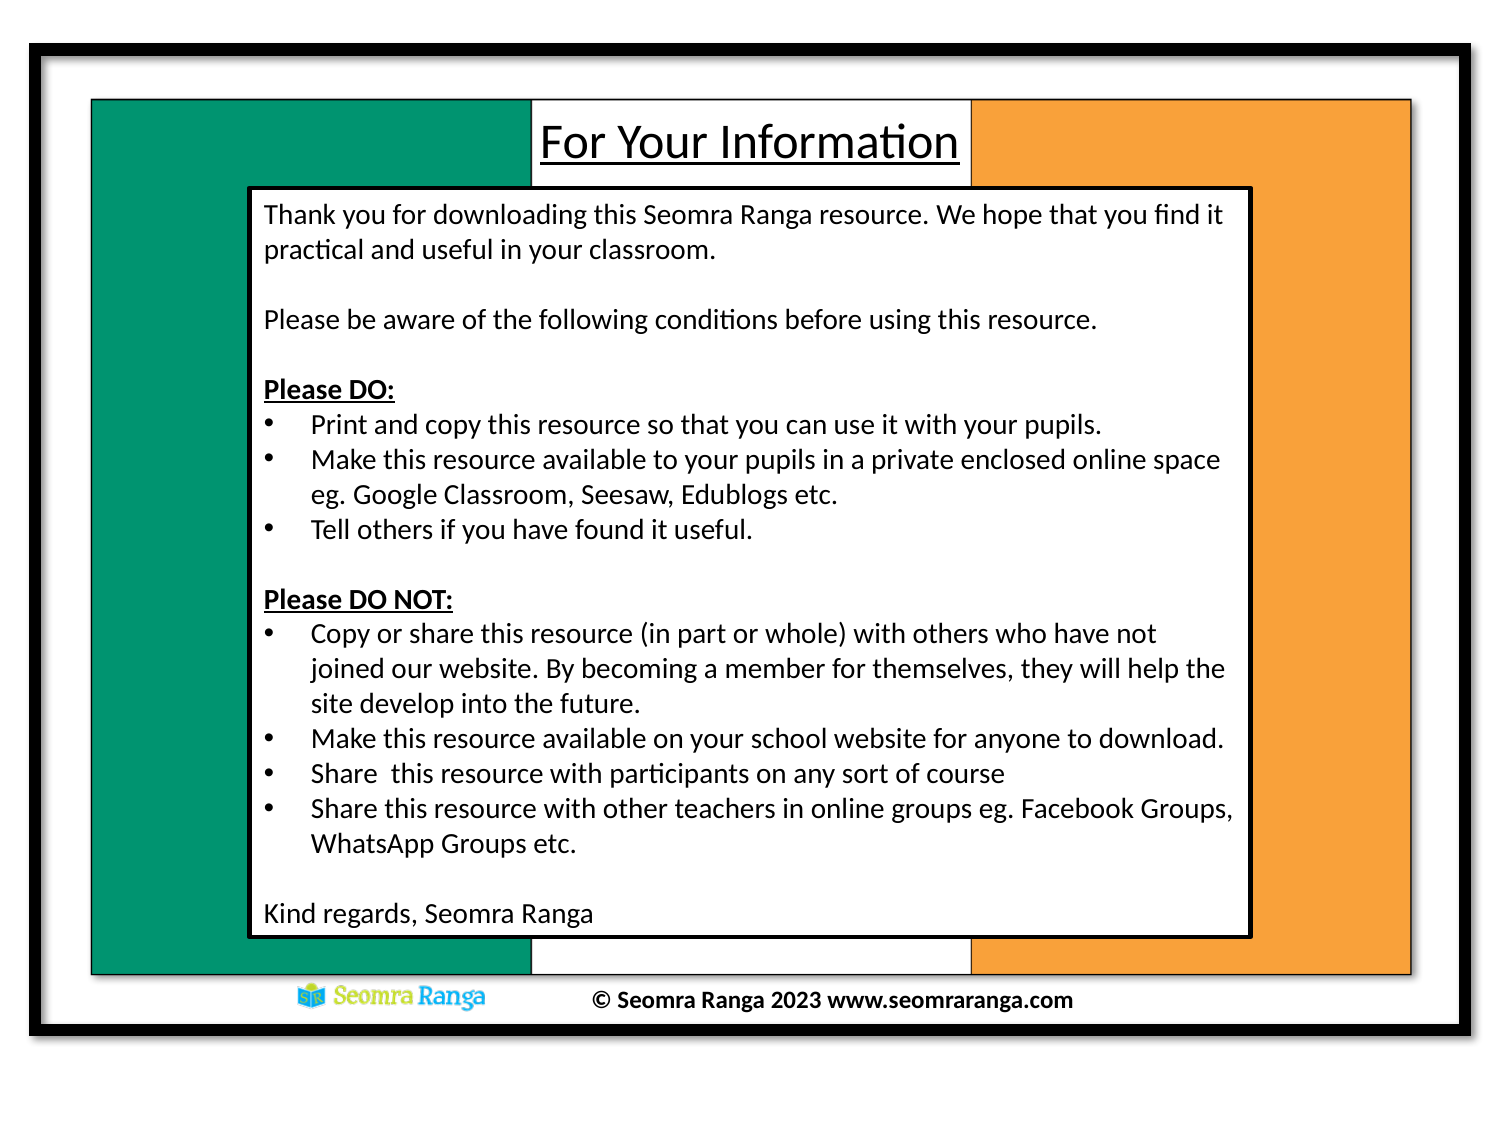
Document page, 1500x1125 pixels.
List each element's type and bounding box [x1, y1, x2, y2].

picture [41, 55, 1459, 1024]
